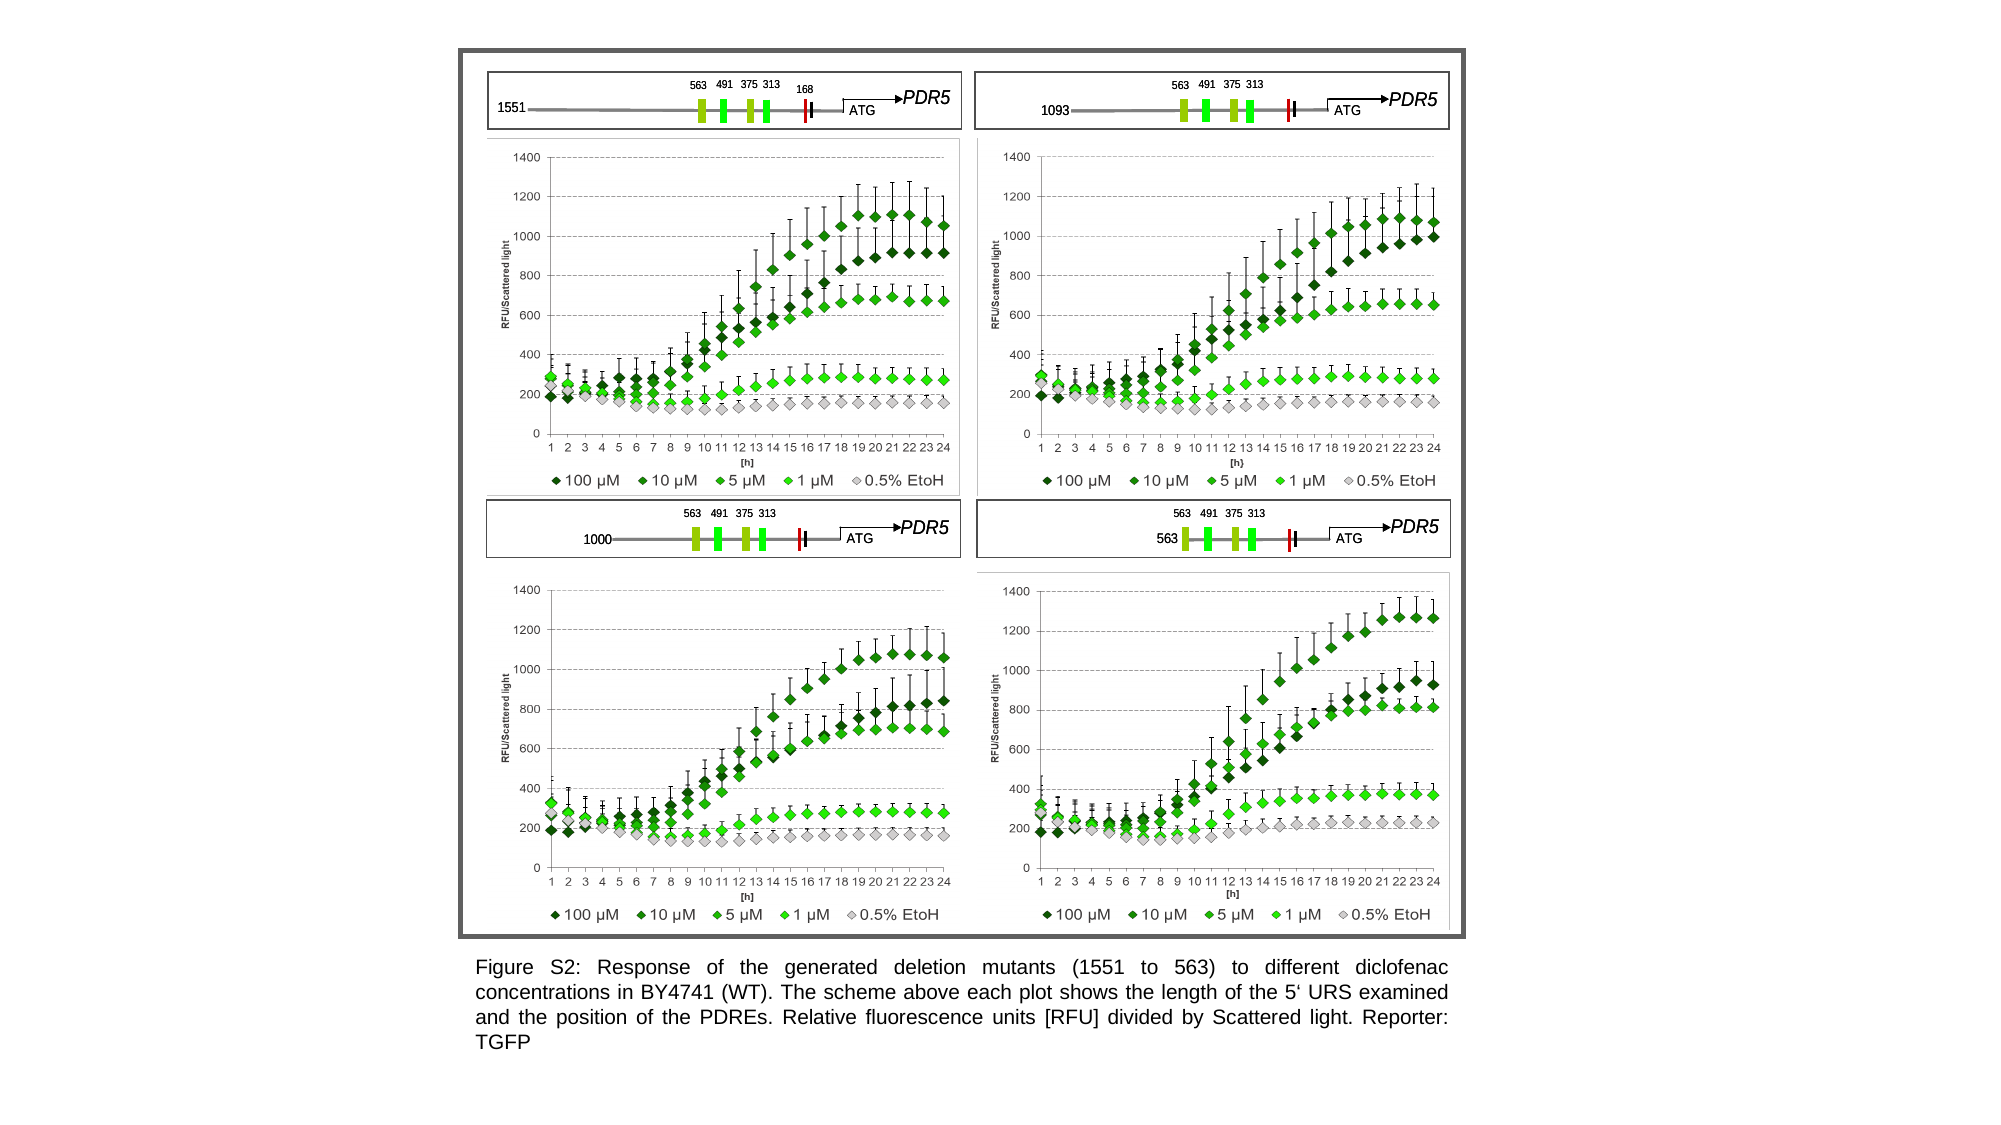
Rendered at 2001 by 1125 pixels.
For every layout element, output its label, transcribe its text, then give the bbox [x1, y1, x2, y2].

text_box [460, 50, 1464, 937]
text_box Figure S2: Response of the generated deletion mutants (1551 to 563) to different diclofenac concentrations in BY4741 (WT). The scheme above each plot shows the length of the 5‘ URS examined and the position of the PDREs. Relative fluorescence units [RFU] divided by Scattered light. Reporter: TGFP [460, 945, 1464, 1061]
